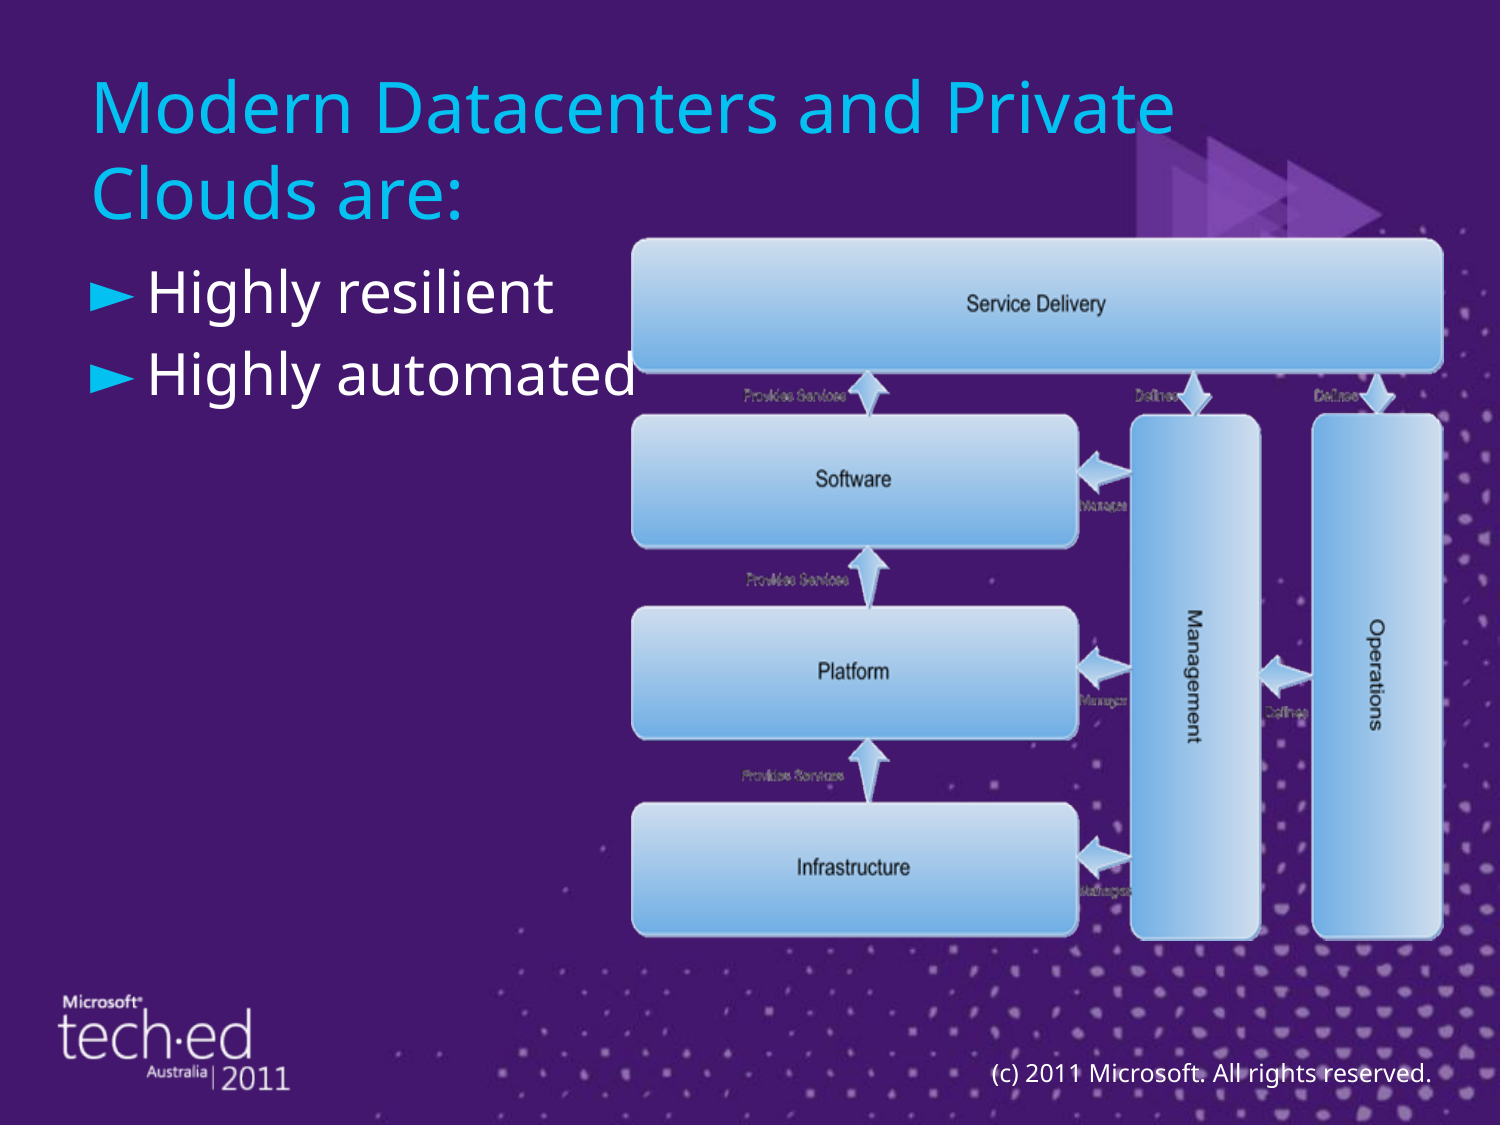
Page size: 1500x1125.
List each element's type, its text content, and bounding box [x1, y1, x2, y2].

picture [0, 0, 1500, 1125]
list Highly resilient Highly automated [75, 247, 1425, 990]
title Modern Datacenters and Private Clouds are: [75, 54, 1425, 243]
footer (c) 2011 Microsoft. All rights reserved. [975, 1042, 1450, 1103]
